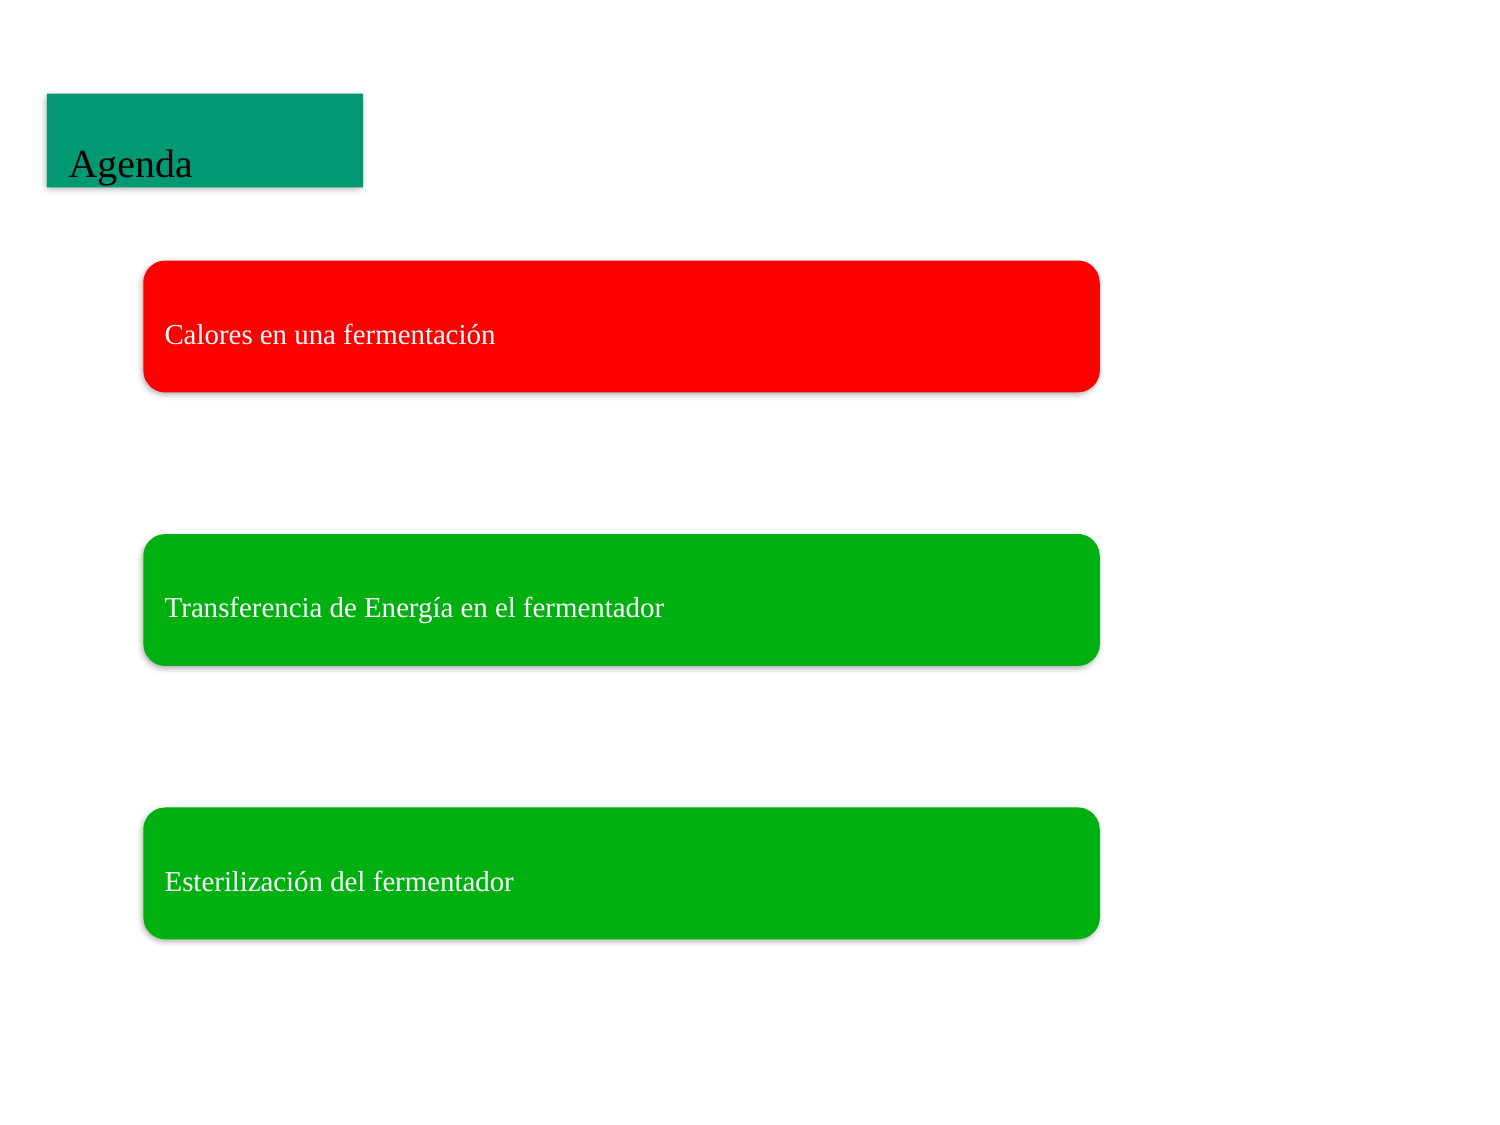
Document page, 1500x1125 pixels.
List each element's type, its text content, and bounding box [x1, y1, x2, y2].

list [74, 245, 1442, 1067]
text_box Agenda [46, 93, 364, 188]
